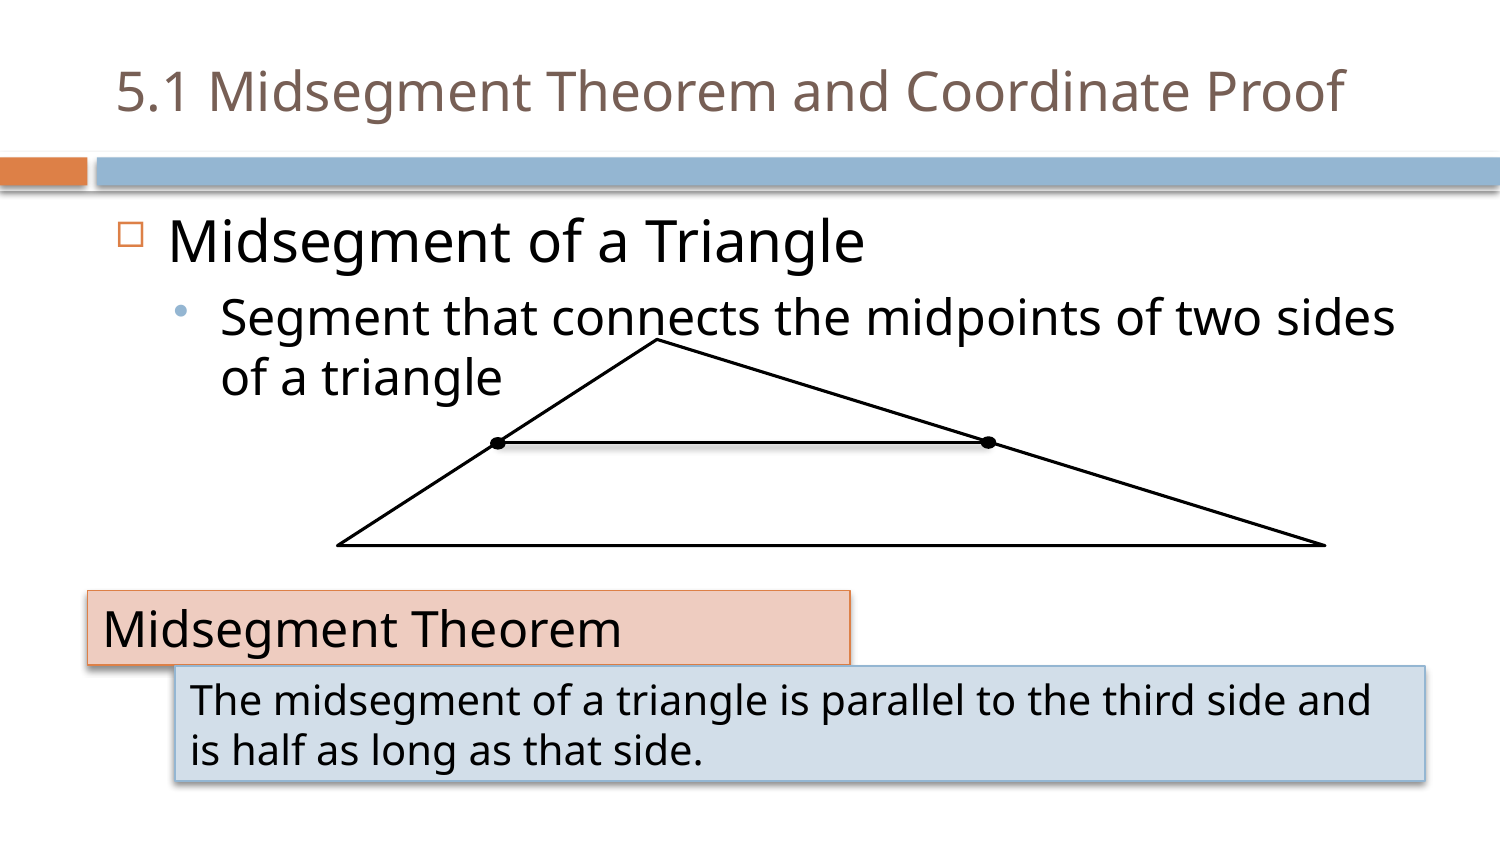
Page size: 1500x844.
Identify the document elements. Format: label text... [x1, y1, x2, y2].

text_box [502, 337, 982, 440]
text_box The midsegment of a triangle is parallel to the third side and is half as long as that side. [174, 665, 1426, 782]
title 5.1 Midsegment Theorem and Coordinate Proof [100, 28, 1438, 150]
text_box [980, 436, 997, 448]
list Midsegment of a Triangle Segment that connects the midpoints of two sides of a triangle [100, 196, 1438, 750]
text_box [490, 437, 506, 450]
text_box [335, 442, 1327, 548]
text_box Midsegment Theorem [87, 590, 851, 666]
